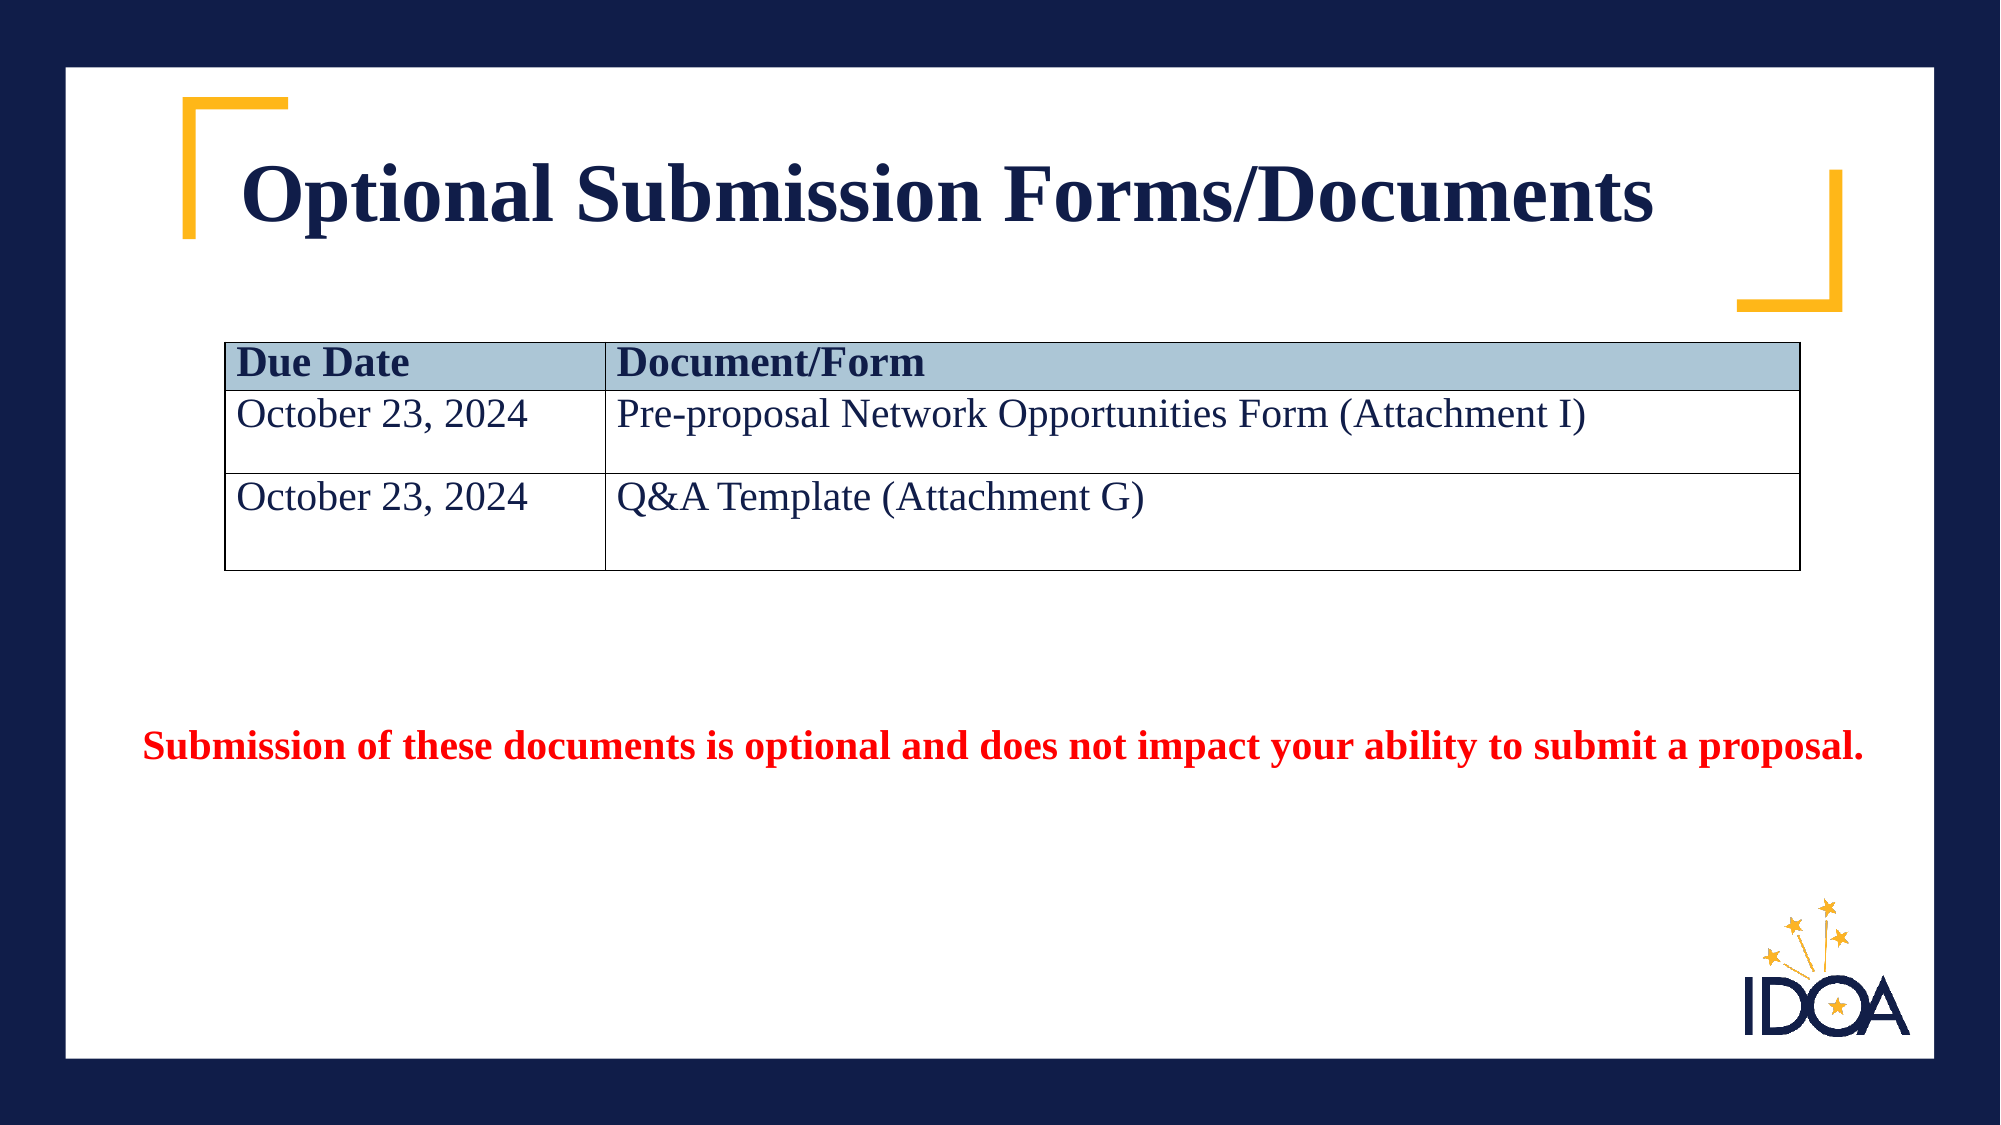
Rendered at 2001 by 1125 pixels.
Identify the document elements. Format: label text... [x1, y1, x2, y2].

table_header Due Date [226, 343, 605, 390]
title Optional Submission Forms/Documents [225, 142, 1800, 279]
table_cell Q&A Template (Attachment G) [606, 474, 1799, 570]
table_header Document/Form [606, 343, 1799, 390]
picture [1702, 857, 1959, 1114]
table_cell October 23, 2024 [226, 391, 605, 473]
list Submission of these documents is optional and does not impact your ability to submit a proposal. [127, 714, 1884, 851]
table_cell October 23, 2024 [226, 474, 605, 570]
table_cell Pre-proposal Network Opportunities Form (Attachment I) [606, 391, 1799, 473]
